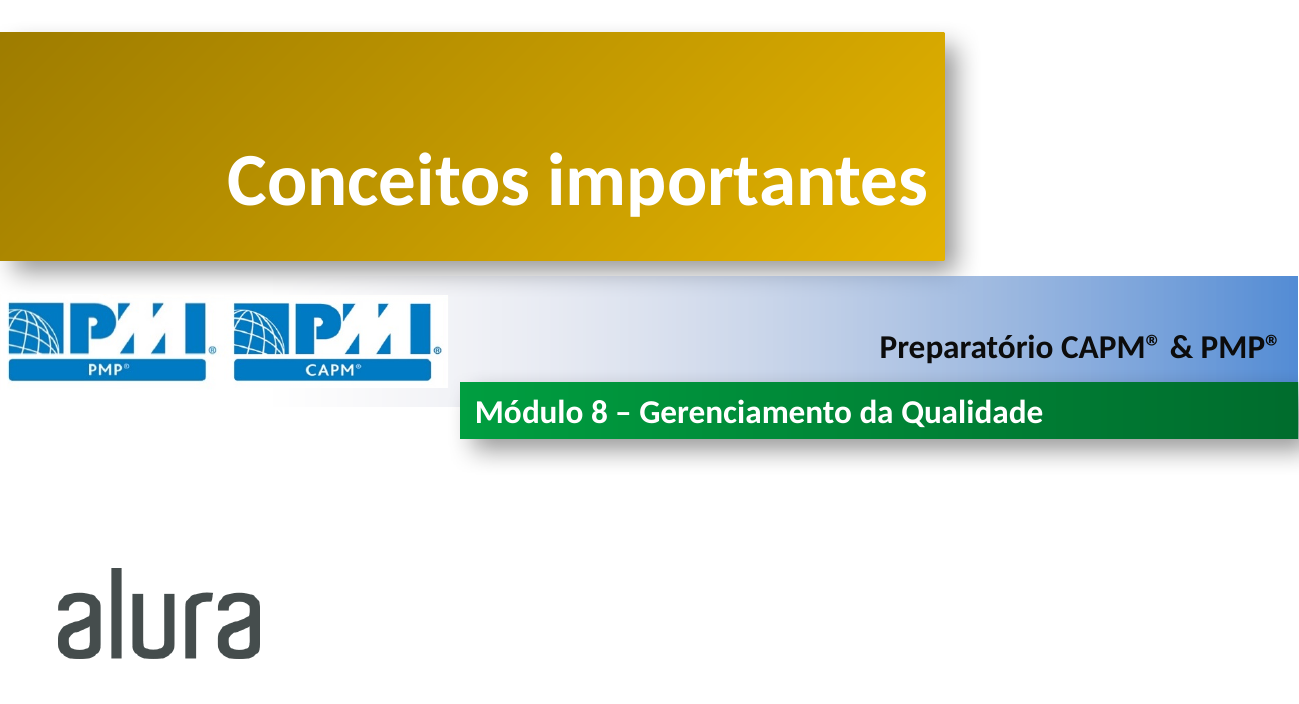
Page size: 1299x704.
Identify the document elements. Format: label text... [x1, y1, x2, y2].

text_box [270, 276, 1298, 317]
picture [58, 568, 260, 660]
text_box Preparatório CAPM® & PMP® [452, 317, 1298, 374]
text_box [0, 294, 449, 390]
text_box [270, 374, 1298, 407]
text_box Conceitos importantes [0, 32, 945, 261]
text_box Módulo 8 – Gerenciamento da Qualidade [460, 382, 1299, 439]
